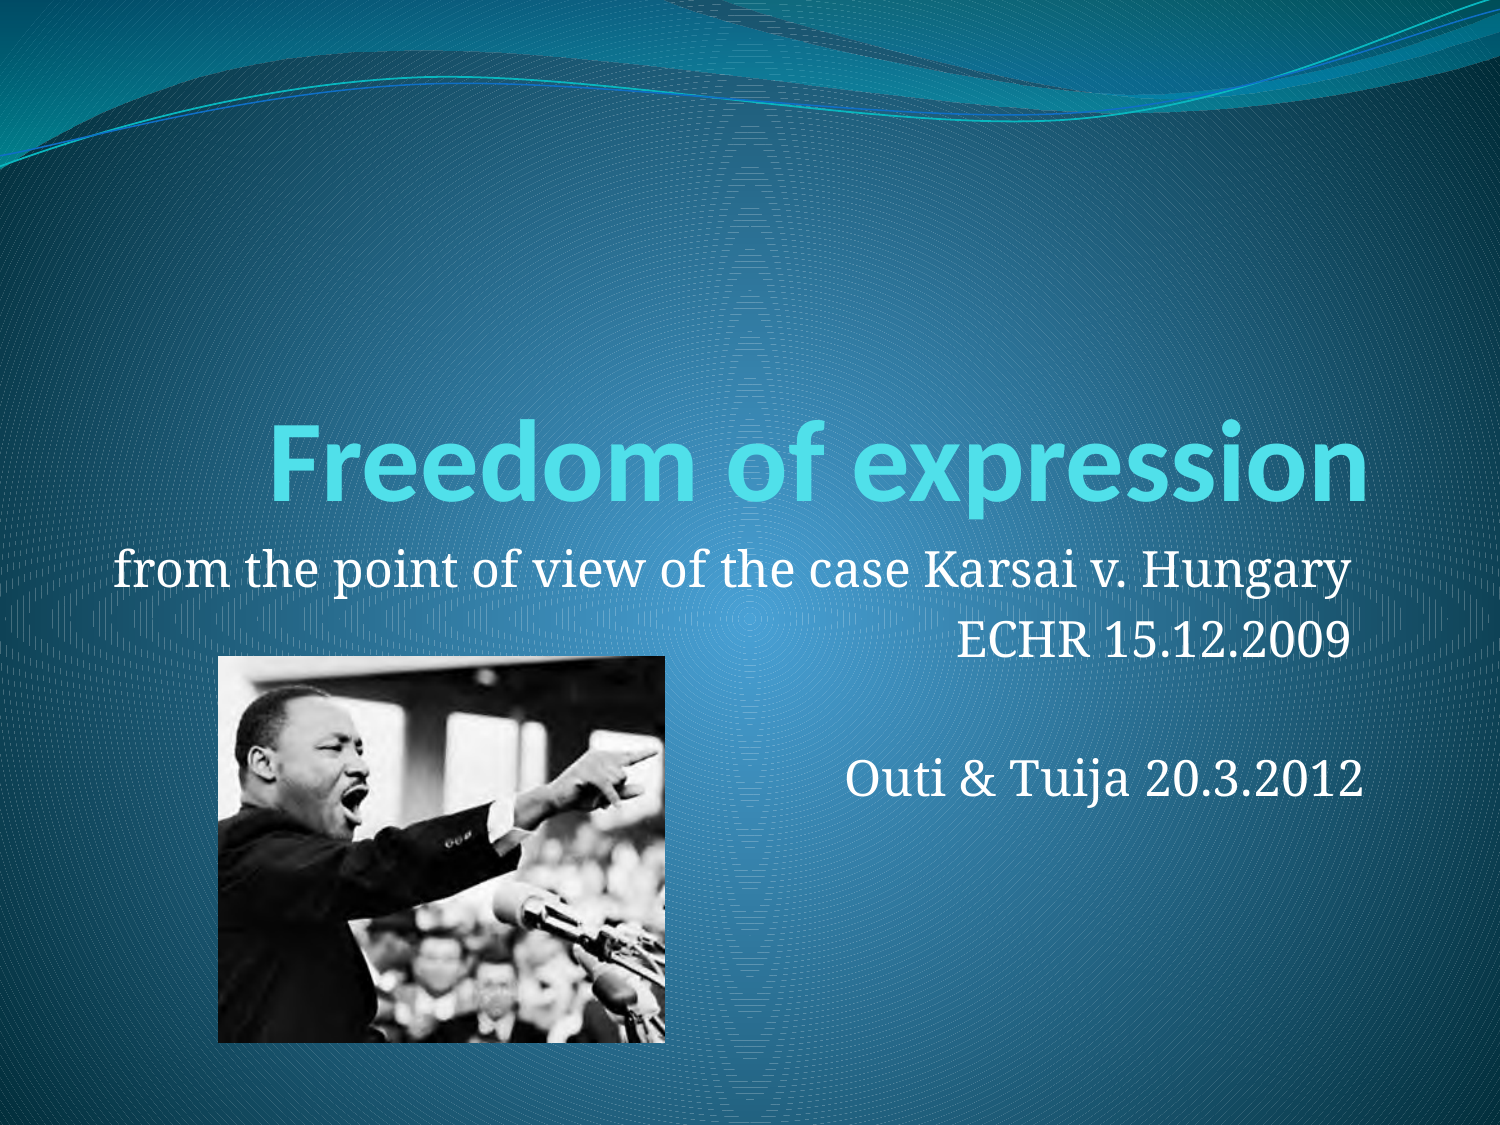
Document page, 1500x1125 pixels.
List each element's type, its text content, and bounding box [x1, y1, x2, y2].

subtitle from the point of view of the case Karsai v. Hungary ECHR 15.12.2009 Outi & Tuija 20.3.2012 [87, 529, 1376, 818]
title Freedom of expression [87, 224, 1376, 525]
picture [218, 656, 666, 1044]
